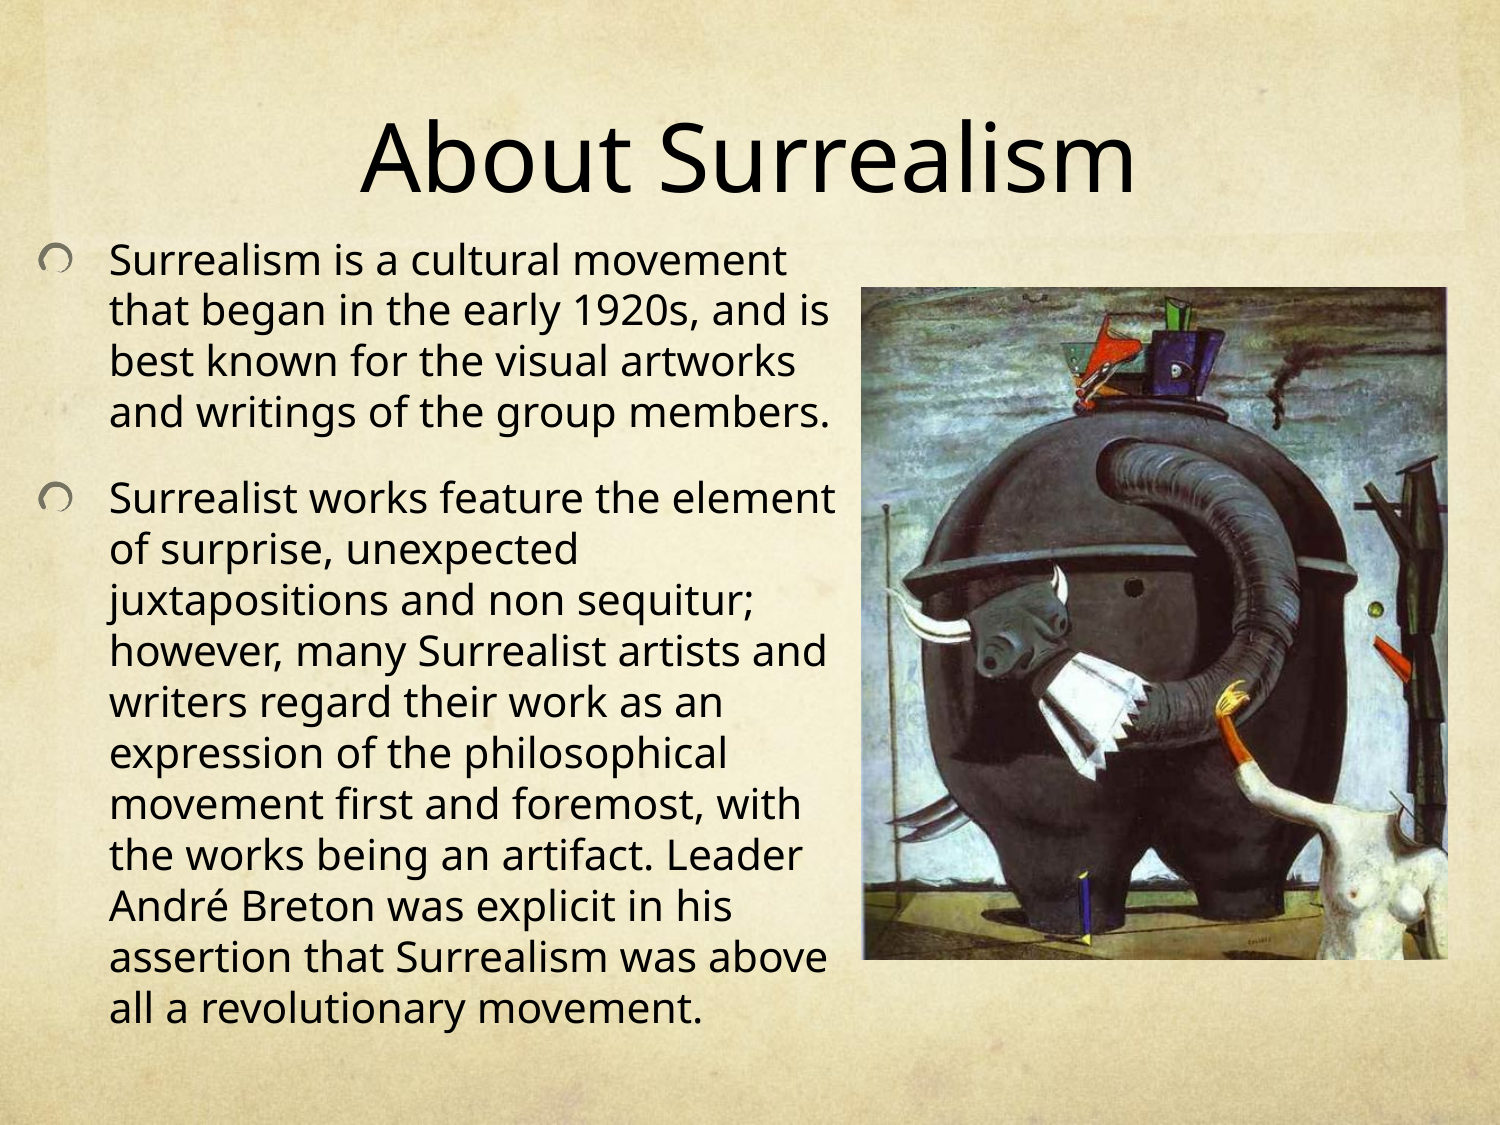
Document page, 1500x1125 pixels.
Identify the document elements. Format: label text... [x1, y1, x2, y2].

list Surrealism is a cultural movement that began in the early 1920s, and is best known for the visual artworks and writings of the group members. Surrealist works feature the element of surprise, unexpected juxtapositions and non sequitur; however, many Surrealist artists and writers regard their work as an expression of the philosophical movement first and foremost, with the works being an artifact. Leader André Breton was explicit in his assertion that Surrealism was above all a revolutionary movement. [23, 224, 862, 1058]
title About Surrealism [150, 82, 1350, 225]
picture [0, 0, 1500, 1125]
